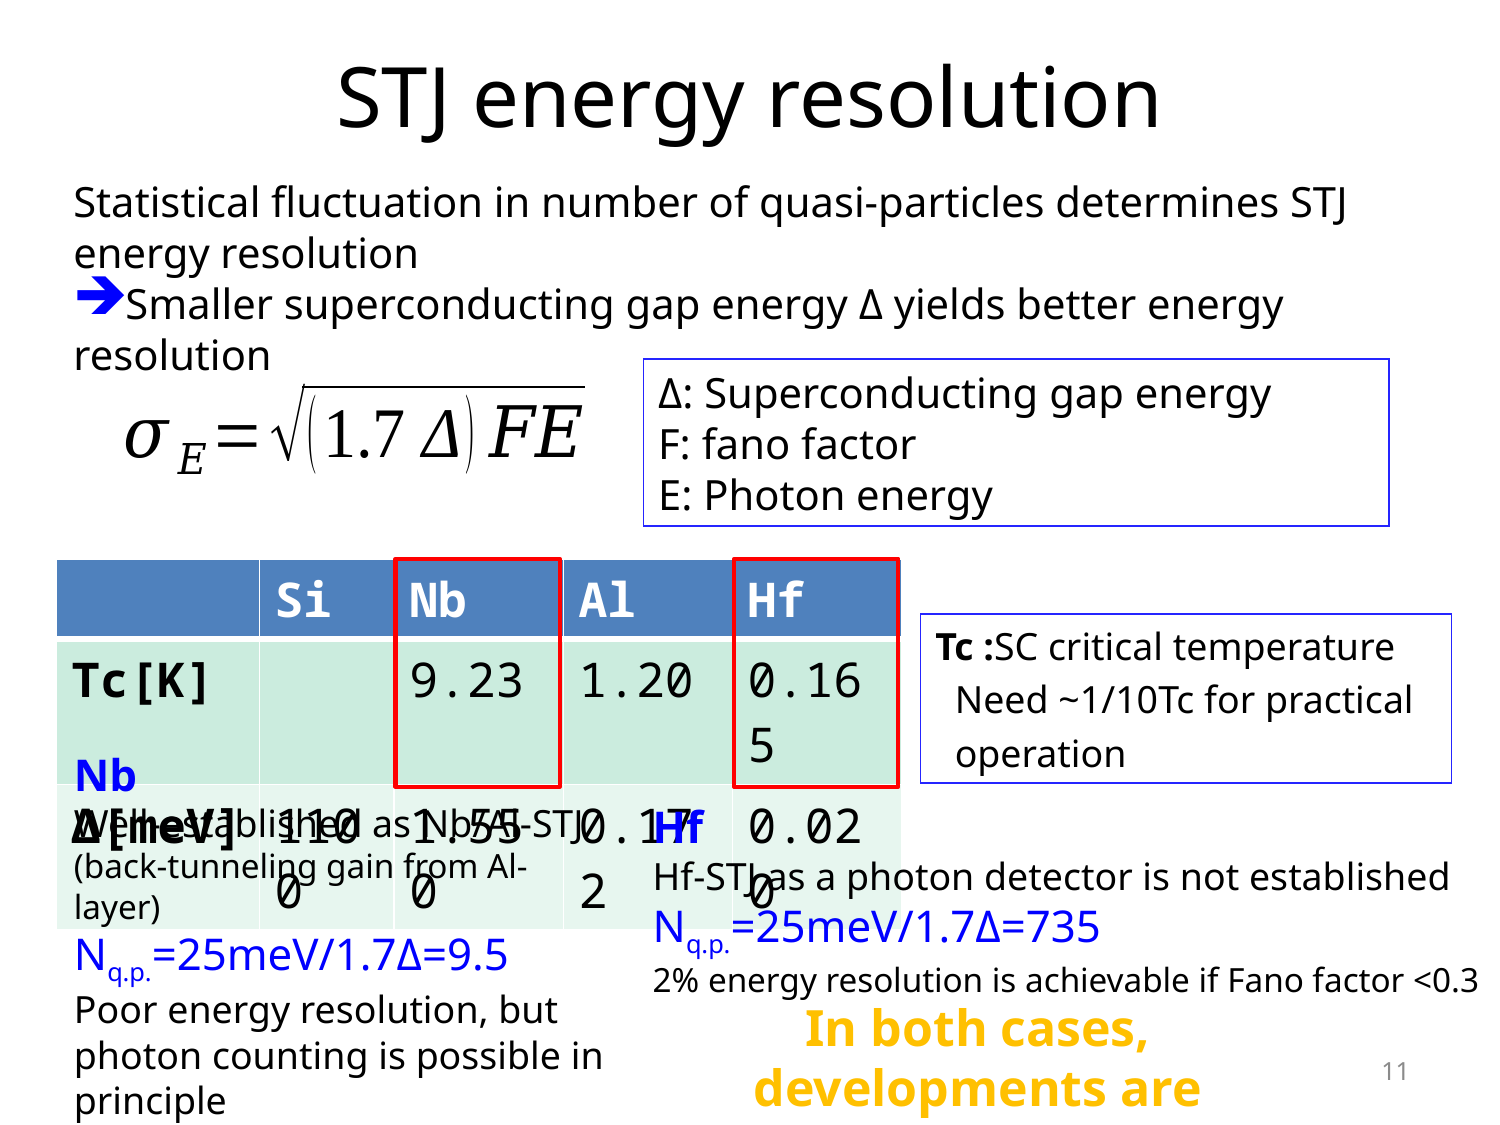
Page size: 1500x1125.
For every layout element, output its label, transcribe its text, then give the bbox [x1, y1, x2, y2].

text_box In both cases, developments are challenging [619, 988, 1337, 1125]
slide_number 11 [1337, 1042, 1425, 1103]
text_box STJ energy resolution [74, 35, 1425, 161]
table_cell [260, 642, 393, 784]
text_box Nb Well-established as Nb/Al-STJ (back-tunneling gain from Al-layer) Nq.p.=25meV/1.7Δ=9.5 Poor energy resolution, but photon counting is possible in principle [58, 786, 621, 1083]
table_header Si [260, 560, 393, 636]
text_box Hf Hf-STJ as a photon detector is not established Nq.p.=25meV/1.7Δ=735 2% energy resolution is achievable if Fano factor <0.3 [636, 797, 1497, 1002]
table_header [57, 560, 259, 636]
table_header Al [564, 560, 732, 636]
table_cell Tc[K] [57, 642, 259, 784]
text_box [734, 558, 899, 787]
text_box Tc :SC critical temperature Need ~1/10Tc for practical operation [920, 613, 1452, 783]
text_box [395, 558, 560, 787]
table_cell 0.172 [564, 785, 732, 929]
text_box Statistical fluctuation in number of quasi-particles determines STJ energy resolution Smaller superconducting gap energy Δ yields better energy resolution [58, 167, 1481, 345]
text_box Δ: Superconducting gap energy F: fano factor E: Photon energy [643, 359, 1390, 526]
table_cell 1.20 [564, 642, 732, 784]
table_cell 0.020 [733, 785, 901, 797]
